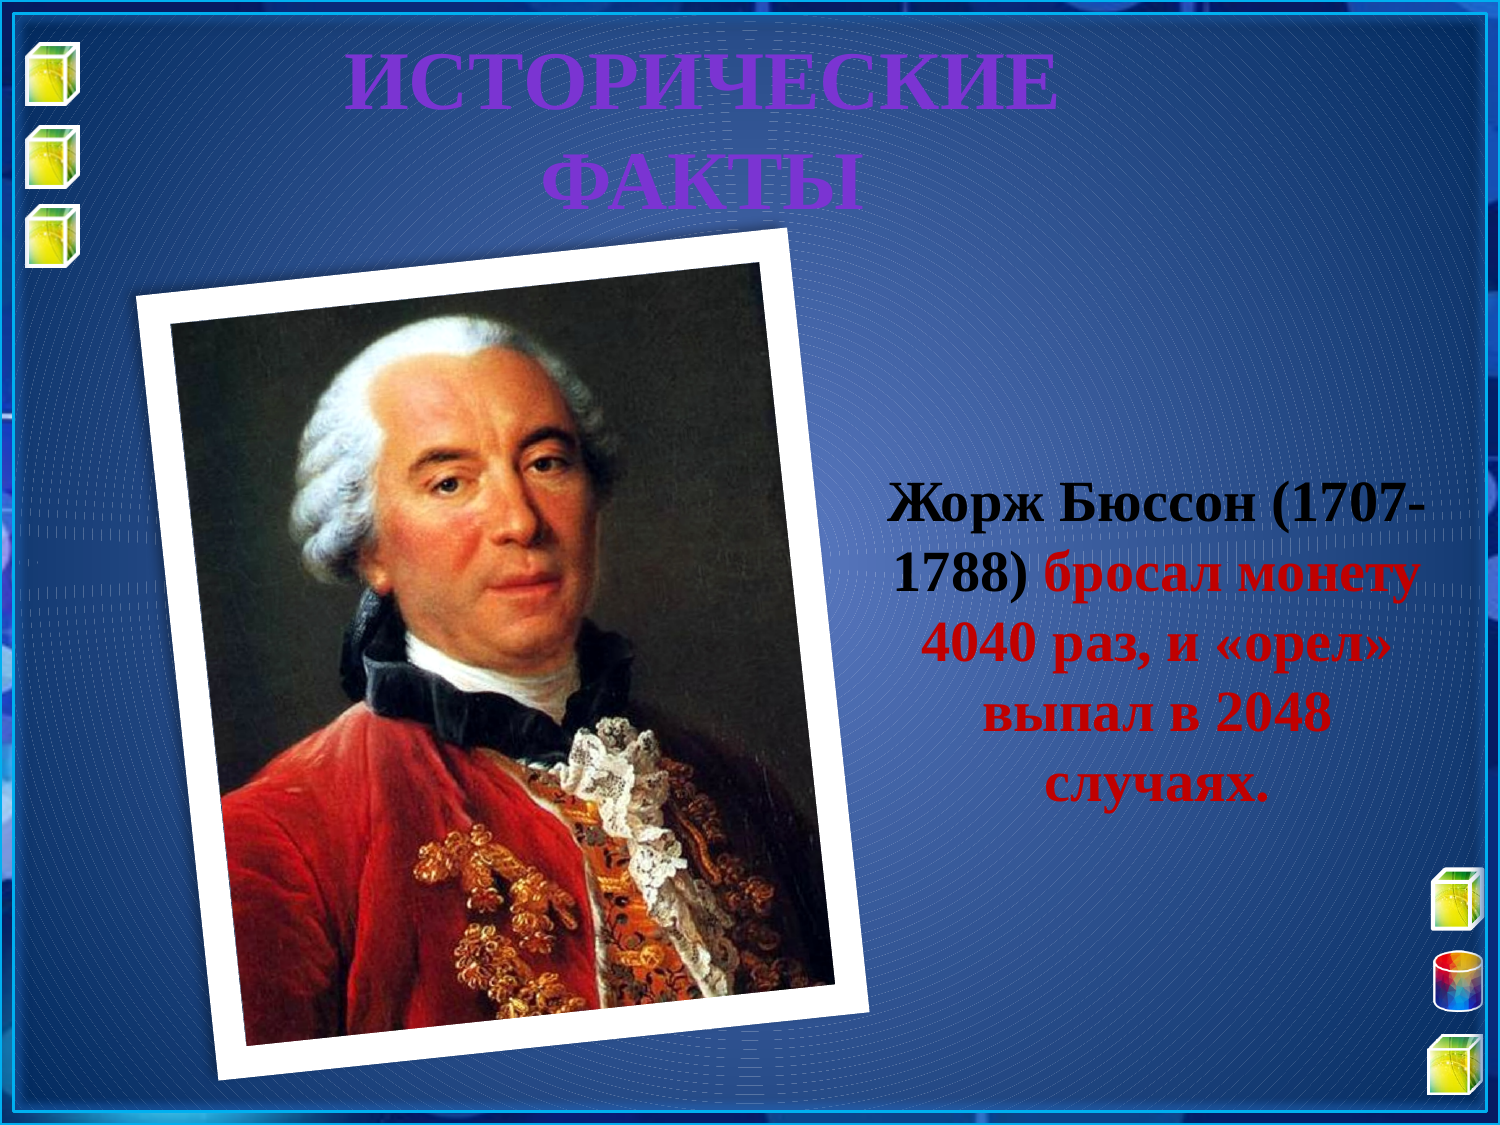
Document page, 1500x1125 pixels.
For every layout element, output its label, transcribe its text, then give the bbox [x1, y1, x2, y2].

text_box исторические факты [230, 19, 1176, 234]
picture [3, 3, 1497, 1122]
text_box Жорж Бюссон (1707-1788) бросал монету 4040 раз, и «орел» выпал в 2048 случаях. [868, 456, 1447, 821]
